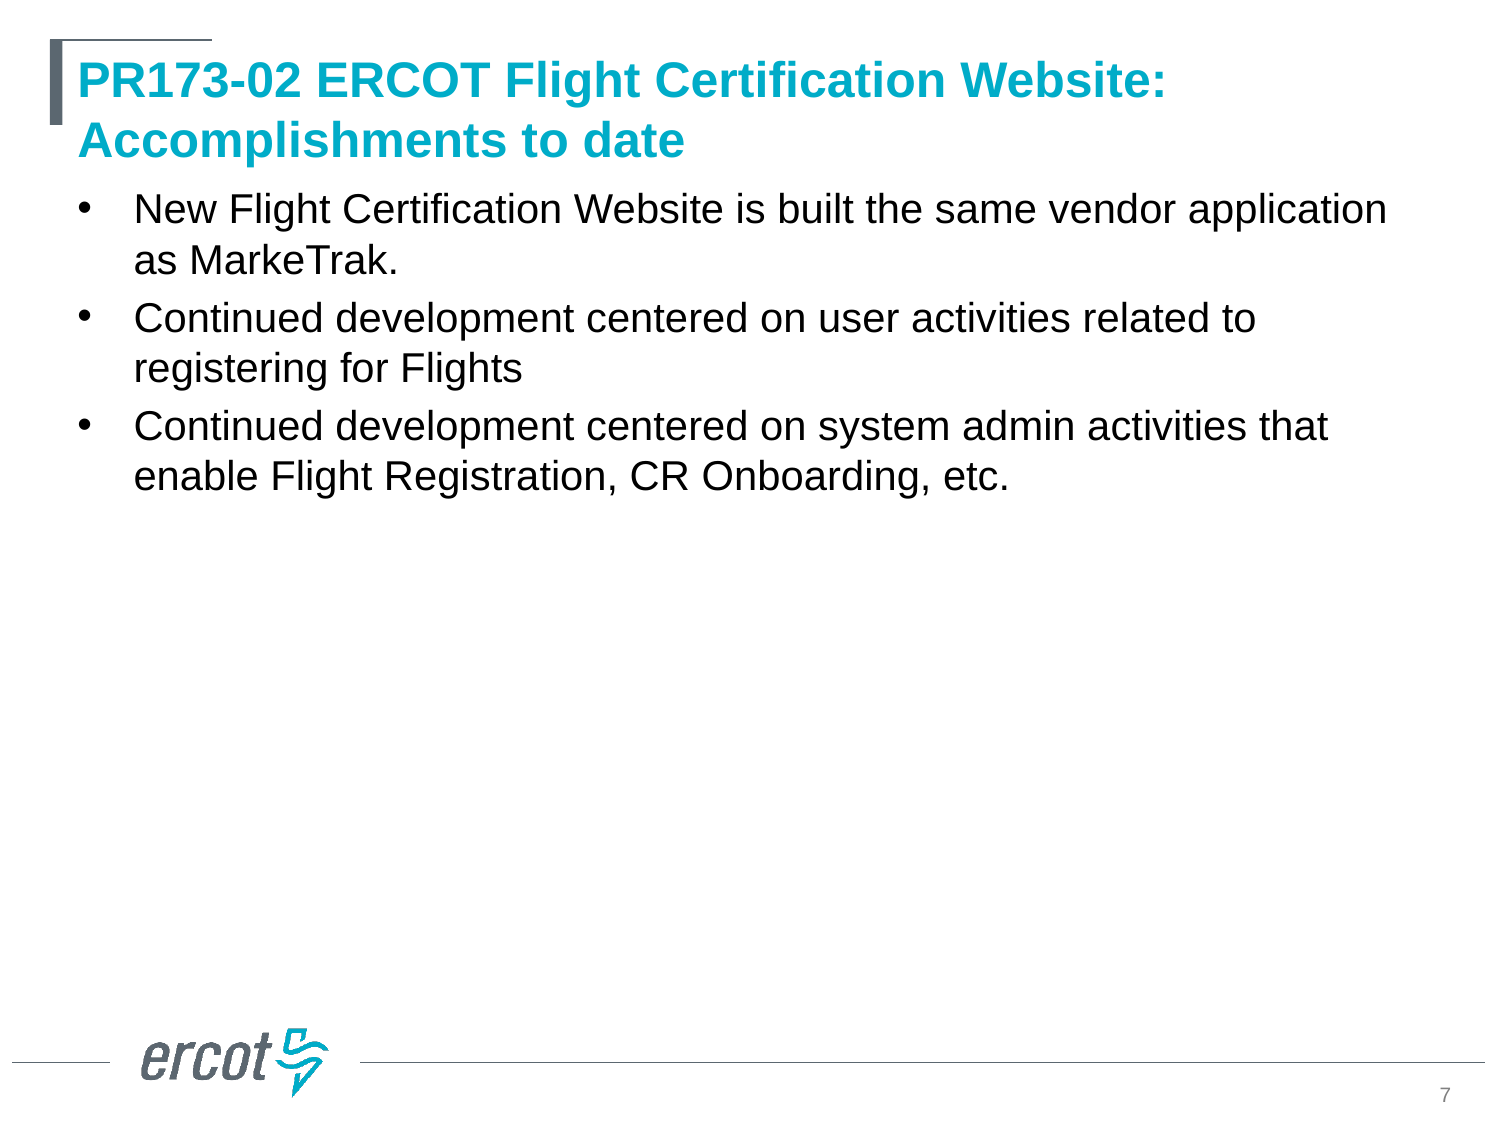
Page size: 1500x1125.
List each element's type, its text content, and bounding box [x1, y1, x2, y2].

picture [137, 1024, 332, 1100]
list New Flight Certification Website is built the same vendor application as MarkeTrak. Continued development centered on user activities related to registering for Flights Continued development centered on system admin activities that enable Flight Registration, CR Onboarding, etc. [62, 174, 1425, 846]
title PR173-02 ERCOT Flight Certification Website: Accomplishments to date [62, 39, 1450, 228]
